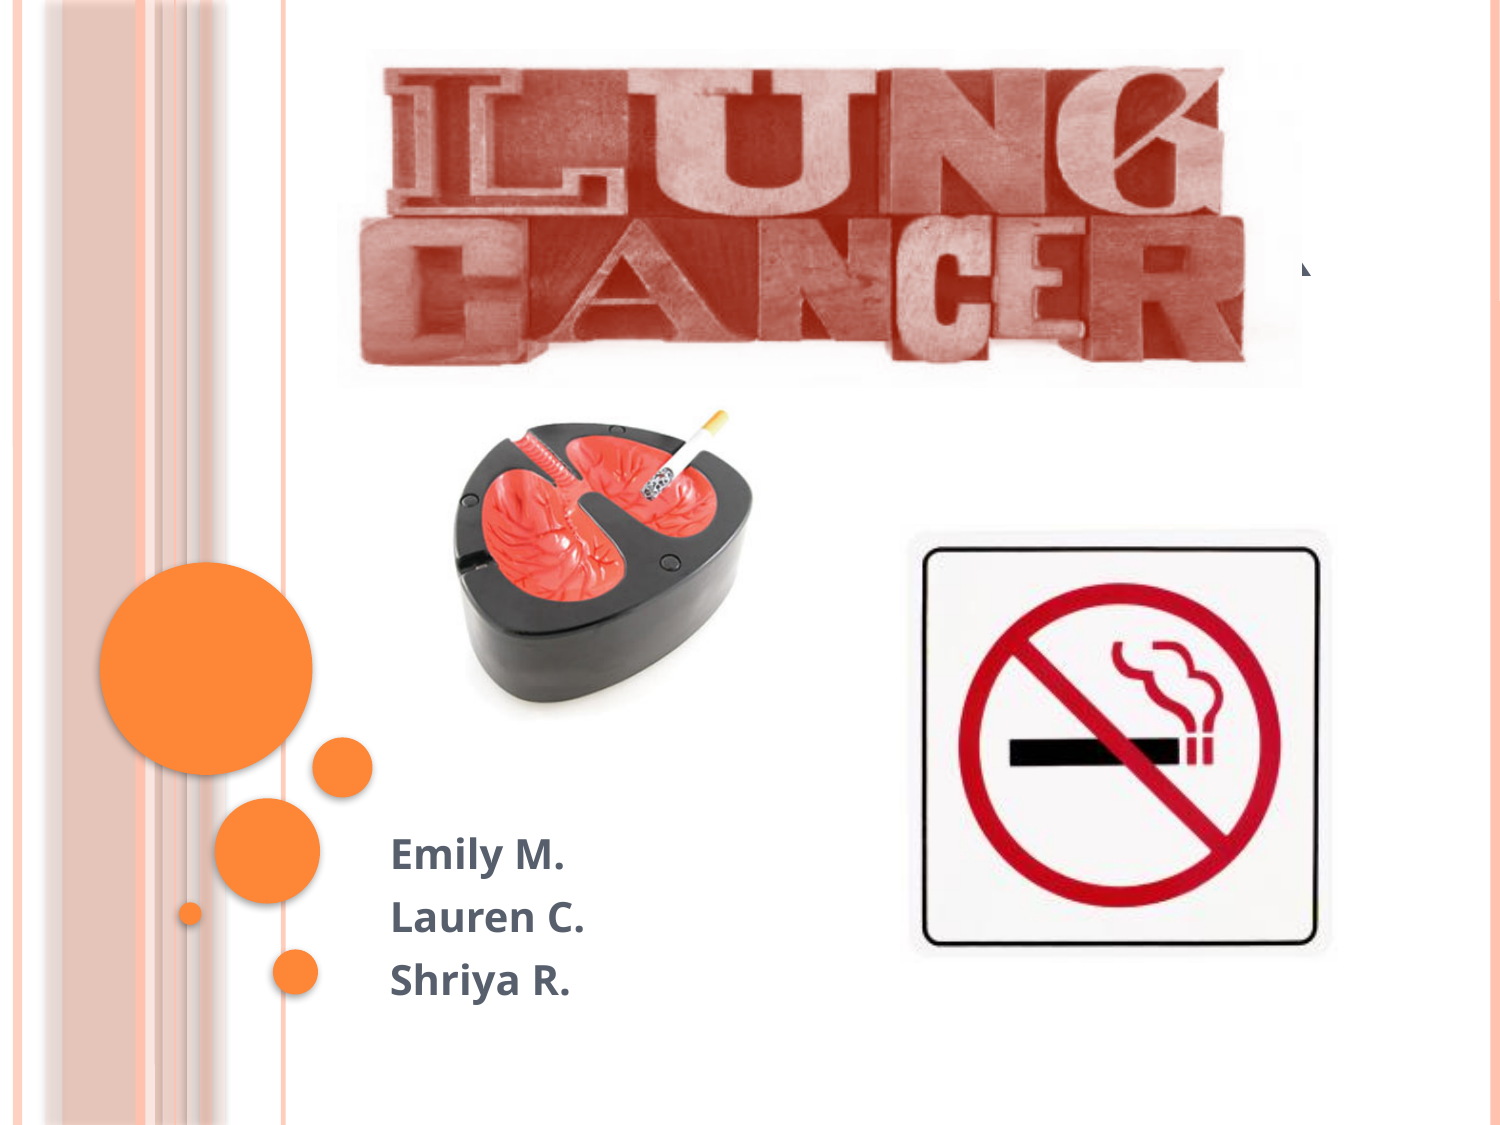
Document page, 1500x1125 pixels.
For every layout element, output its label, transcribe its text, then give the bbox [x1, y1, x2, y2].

picture [336, 49, 1303, 388]
subtitle Emily M. Lauren C. Shriya R. [375, 820, 1388, 1046]
title Lung Cancer [337, 0, 1350, 311]
picture [386, 399, 822, 726]
picture [899, 524, 1338, 963]
